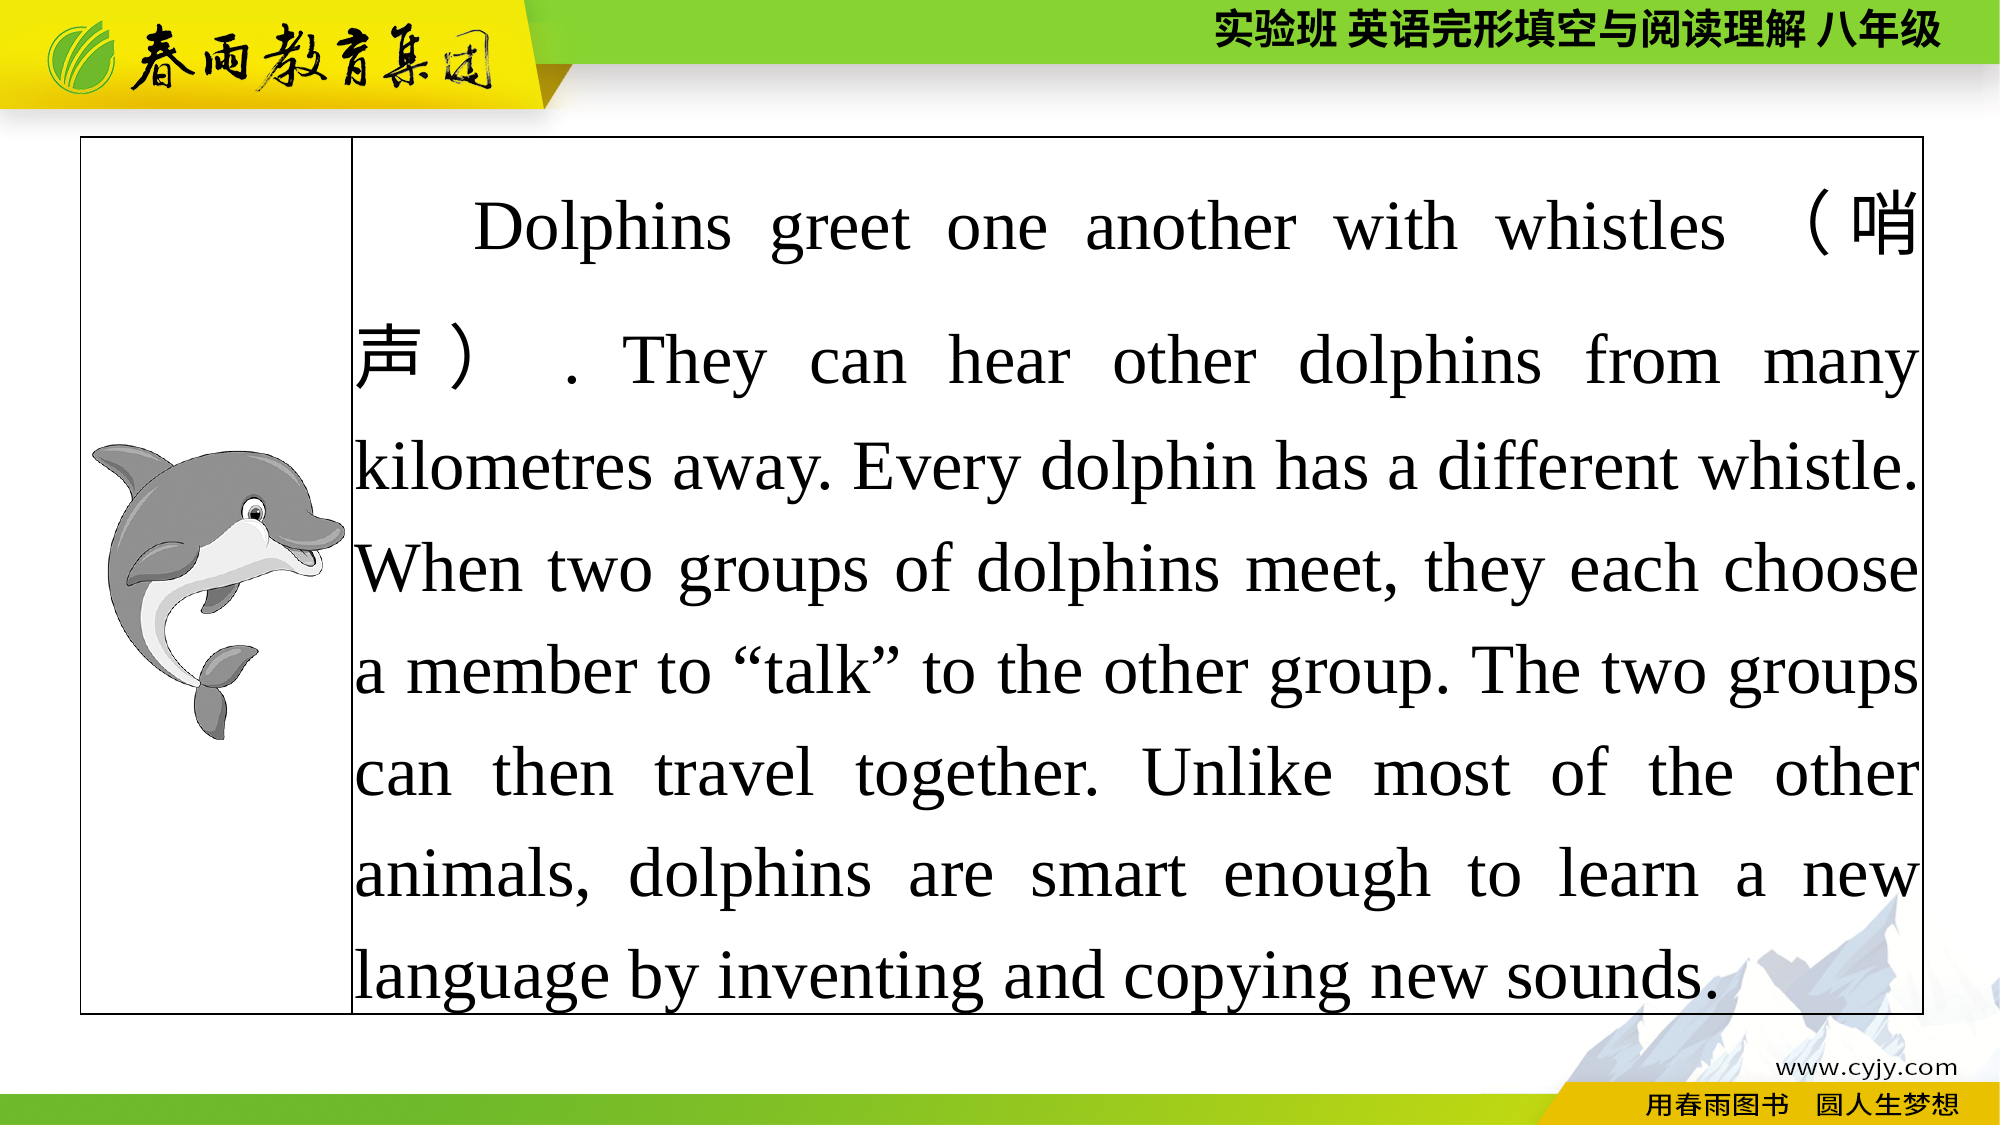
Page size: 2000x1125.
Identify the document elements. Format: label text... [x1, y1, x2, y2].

picture [0, 0, 2000, 1125]
table_header [81, 138, 351, 1013]
table_header Dolphins greet one another with whistles（哨声）. They can hear other dolphins from many kilometres away. Every dolphin has a different whistle. When two groups of dolphins meet, they each choose a member to “talk” to the other group. The two groups can then travel together. Unlike most of the other animals, dolphins are smart enough to learn a new language by inventing and copying new sounds. [353, 138, 1922, 1013]
